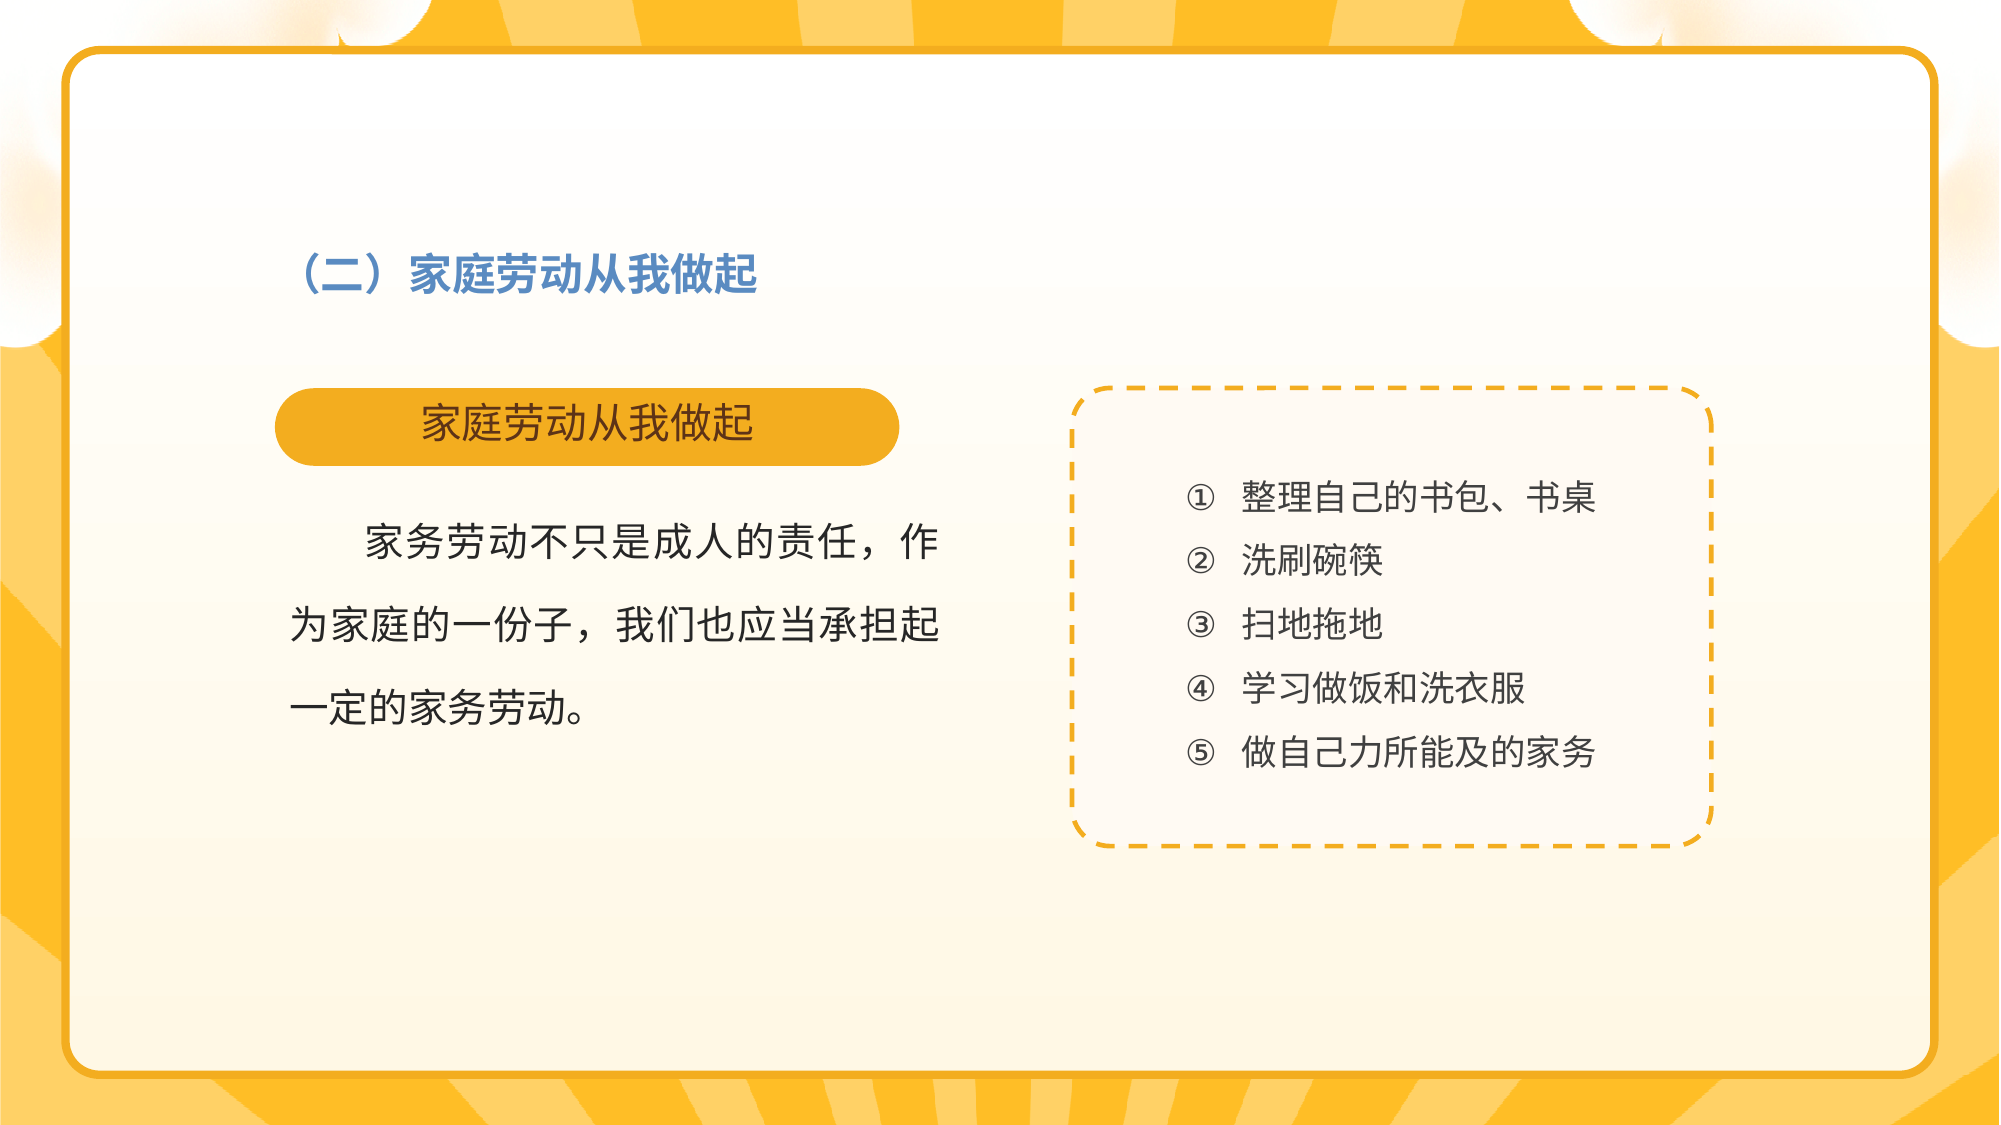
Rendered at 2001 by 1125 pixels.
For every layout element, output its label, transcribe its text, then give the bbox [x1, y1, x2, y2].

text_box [1072, 387, 1712, 847]
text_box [274, 388, 955, 730]
picture [0, 0, 2000, 1125]
text_box （二）家庭劳动从我做起 [187, 200, 1332, 307]
